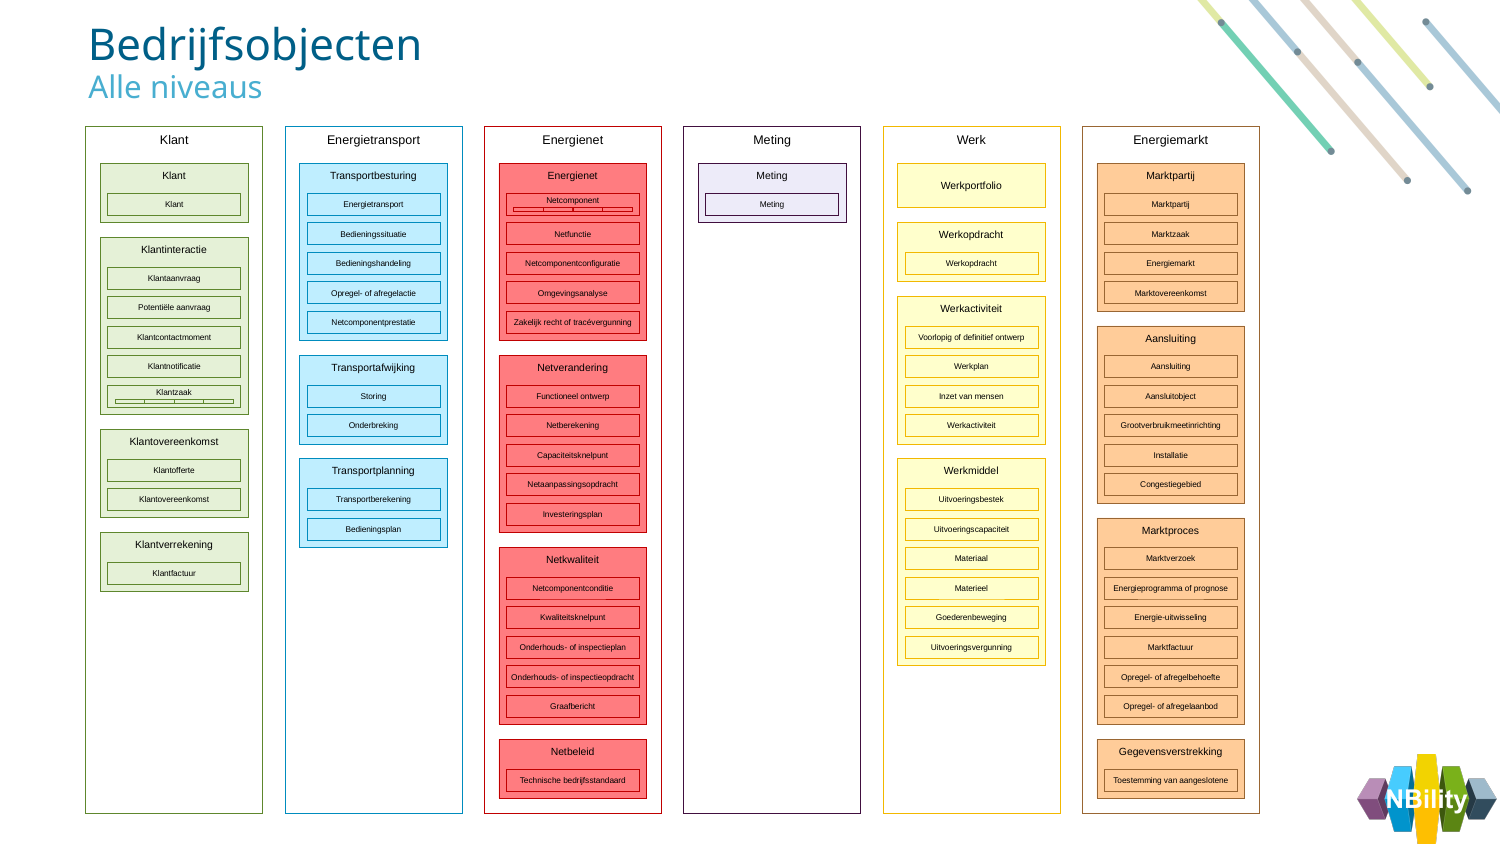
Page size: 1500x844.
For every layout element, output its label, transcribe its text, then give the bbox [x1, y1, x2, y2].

text_box Klant [107, 192, 242, 216]
text_box Aansluitobject [1103, 384, 1238, 408]
text_box Storing [306, 384, 441, 408]
text_box Klantcontactmoment [107, 325, 242, 349]
text_box Werkactiviteit [904, 413, 1039, 438]
text_box Aansluiting [1103, 354, 1238, 379]
text_box Energieprogramma of prognose [1103, 576, 1238, 600]
text_box Inzet van mensen [904, 384, 1039, 408]
text_box [572, 207, 601, 212]
text_box [544, 207, 572, 212]
text_box Netcomponent [505, 192, 640, 216]
text_box Grootverbruikmeetinrichting [1103, 413, 1238, 438]
text_box Materiaal [904, 546, 1039, 571]
text_box Opregel- of afregelaanbod [1103, 694, 1238, 718]
text_box Klantfactuur [107, 561, 242, 585]
text_box Klantinteractie [99, 236, 249, 415]
text_box Kwaliteitsknelpunt [505, 605, 640, 630]
text_box Zakelijk recht of tracévergunning [505, 310, 640, 334]
text_box Bedieningsplan [306, 517, 441, 541]
text_box Aansluiting [1096, 325, 1246, 504]
text_box Functioneel ontwerp [505, 384, 640, 408]
text_box Netbeleid [498, 738, 648, 799]
text_box Investeringsplan [505, 502, 640, 526]
text_box Congestiegebied [1103, 473, 1238, 497]
text_box Netcomponentprestatie [306, 310, 441, 334]
text_box Werkportfolio [897, 162, 1046, 209]
text_box Transportbesturing [299, 162, 448, 342]
text_box Klantovereenkomst [99, 428, 249, 519]
text_box Energie-uitwisseling [1103, 605, 1238, 630]
text_box [601, 207, 633, 212]
text_box Meting [682, 126, 862, 814]
text_box Installatie [1103, 443, 1238, 467]
text_box Werk [882, 126, 1061, 814]
text_box Energienet [498, 162, 648, 342]
text_box [114, 399, 146, 404]
text_box .4. Delen van marktdata faciliteren [0, 0, 1500, 844]
text_box Netcomponentconditie [505, 576, 640, 600]
text_box Marktfactuur [1103, 635, 1238, 659]
text_box Marktovereenkomst [1103, 281, 1238, 305]
text_box Onderbreking [306, 413, 441, 438]
text_box Netverandering [498, 354, 648, 534]
text_box [203, 399, 234, 404]
text_box Netaanpassingsopdracht [505, 473, 640, 497]
text_box Opregel- of afregelbehoefte [1103, 664, 1238, 689]
text_box Uitvoeringsvergunning [904, 635, 1039, 659]
text_box Graafbericht [505, 694, 640, 718]
text_box Bedieningshandeling [306, 251, 441, 275]
text_box Marktverzoek [1103, 546, 1238, 571]
text_box Onderhouds- of inspectieplan [505, 635, 640, 659]
text_box Potentiële aanvraag [107, 295, 242, 320]
text_box Meting [697, 162, 847, 223]
text_box Materieel [904, 576, 1039, 600]
text_box [173, 399, 203, 404]
text_box Klant [85, 126, 264, 814]
text_box Werkplan [904, 354, 1039, 379]
text_box Goederenbeweging [904, 605, 1039, 630]
text_box Energietransport [284, 126, 463, 814]
text_box Bedrijfsobjecten [87, 25, 1500, 85]
text_box Werkactiviteit [897, 295, 1046, 445]
text_box Marktpartij [1096, 162, 1246, 312]
text_box Klantovereenkomst [107, 487, 242, 511]
text_box [513, 207, 544, 212]
text_box Marktzaak [1103, 222, 1238, 246]
text_box Voorlopig of definitief ontwerp [904, 325, 1039, 349]
text_box Werkopdracht [904, 251, 1039, 275]
text_box Uitvoeringscapaciteit [904, 517, 1039, 541]
text_box Onderhouds- of inspectieopdracht [505, 664, 640, 689]
text_box Netfunctie [505, 222, 640, 246]
text_box Uitvoeringsbestek [904, 487, 1039, 511]
text_box Toestemming van aangeslotene [1103, 768, 1238, 792]
text_box Energienet [483, 126, 662, 814]
text_box Transportplanning [299, 458, 448, 548]
text_box Klantverrekening [99, 532, 249, 593]
text_box Technische bedrijfsstandaard [505, 768, 640, 792]
text_box Transportberekening [306, 487, 441, 511]
text_box Netberekening [505, 413, 640, 438]
text_box Werkmiddel [897, 458, 1046, 666]
picture [1357, 754, 1499, 844]
text_box Klantofferte [107, 458, 242, 482]
text_box Marktproces [1096, 517, 1246, 725]
text_box Klantzaak [107, 384, 242, 408]
text_box Klantaanvraag [107, 266, 242, 290]
text_box Bedieningssituatie [306, 222, 441, 246]
text_box Netcomponentconfiguratie [505, 251, 640, 275]
text_box Omgevingsanalyse [505, 281, 640, 305]
text_box Klantnotificatie [107, 354, 242, 379]
text_box Klant [99, 162, 249, 223]
text_box Netkwaliteit [498, 546, 648, 725]
text_box Gegevensverstrekking [1096, 738, 1246, 799]
text_box [146, 399, 173, 404]
text_box Marktpartij [1103, 192, 1238, 216]
text_box Transportafwijking [299, 354, 448, 445]
text_box Energiemarkt [1103, 251, 1238, 275]
text_box Energiemarkt [1081, 126, 1260, 814]
text_box Opregel- of afregelactie [306, 281, 441, 305]
text_box Energietransport [306, 192, 441, 216]
text_box Alle niveaus [88, 59, 1252, 93]
text_box Werkopdracht [897, 221, 1046, 283]
text_box Meting [705, 192, 839, 216]
text_box Capaciteitsknelpunt [505, 443, 640, 467]
